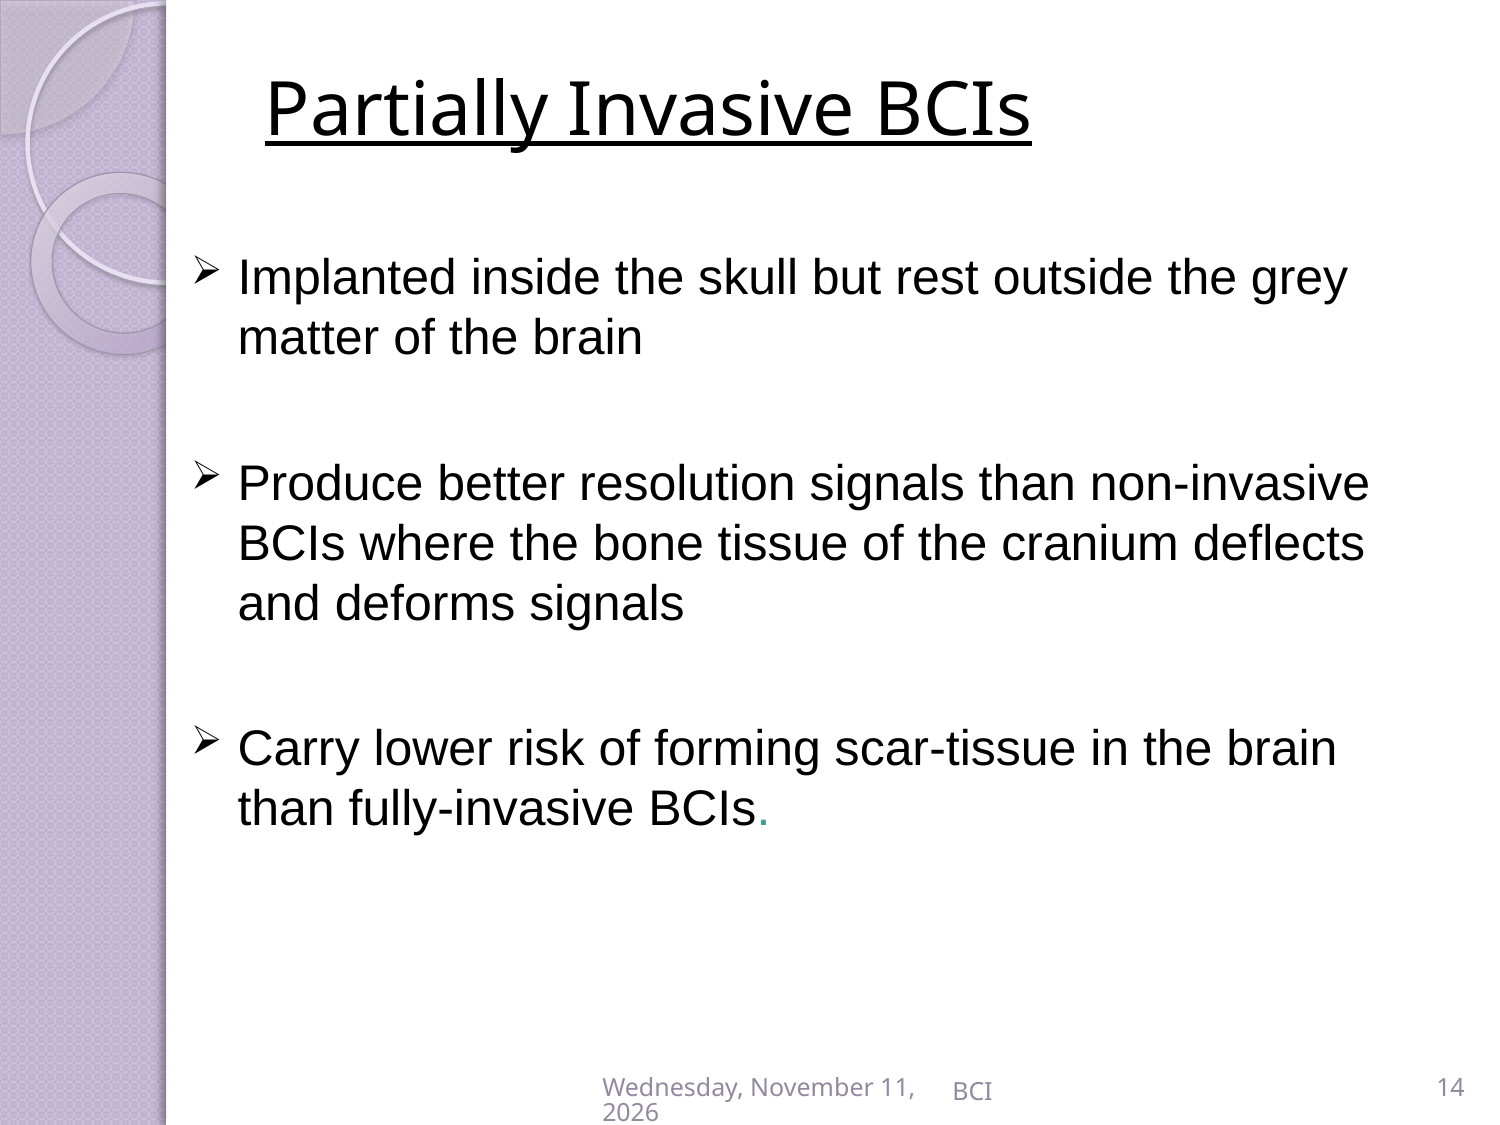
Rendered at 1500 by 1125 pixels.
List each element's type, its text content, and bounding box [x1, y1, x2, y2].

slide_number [587, 1034, 937, 1113]
footer BCI [937, 1034, 1413, 1113]
slide_number 14 [1413, 1034, 1488, 1113]
list Implanted inside the skull but rest outside the grey matter of the brain Produce better resolution signals than non-invasive BCIs where the bone tissue of the cranium deflects and deforms signals Carry lower risk of forming scar-tissue in the brain than fully-invasive BCIs. [162, 237, 1393, 1026]
text_box Partially Invasive BCIs [0, 0, 1275, 150]
